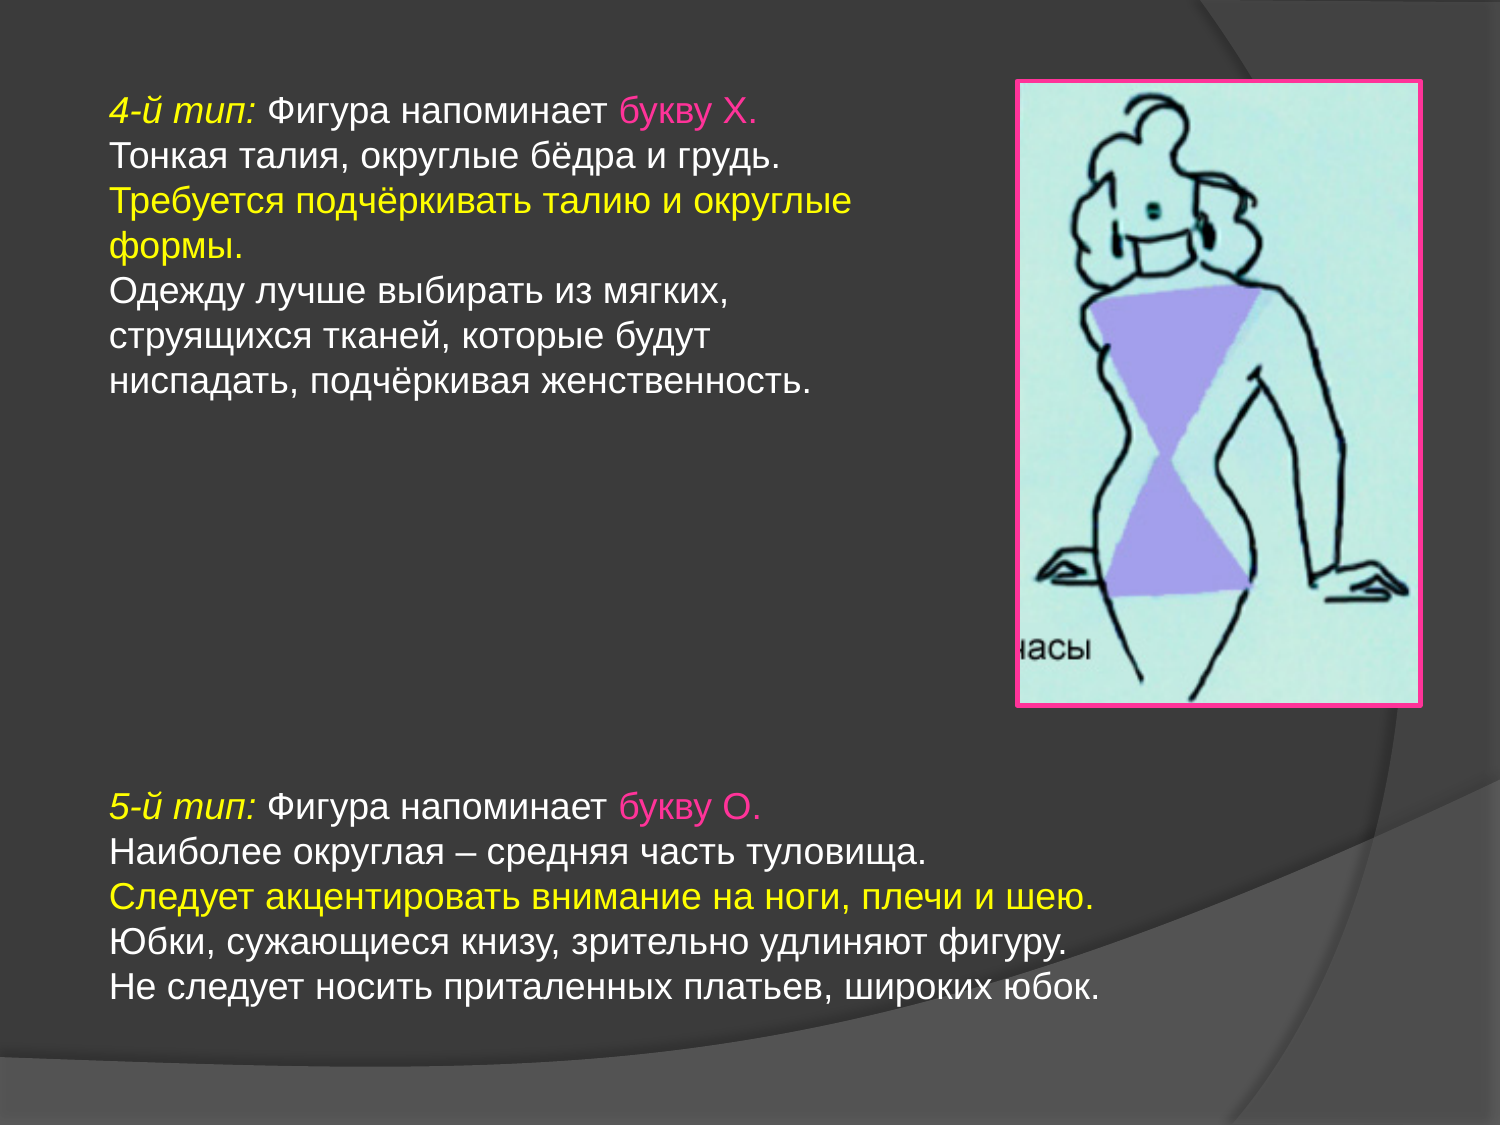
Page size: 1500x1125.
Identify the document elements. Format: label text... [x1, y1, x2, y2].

picture [1019, 83, 1419, 704]
text_box 4-й тип: Фигура напоминает букву Х. Тонкая талия, округлые бёдра и грудь. Требуется подчёркивать талию и округлые формы. Одежду лучше выбирать из мягких, струящихся тканей, которые будут ниспадать, подчёркивая женственность. [93, 78, 926, 409]
text_box 5-й тип: Фигура напоминает букву О. Наиболее округлая – средняя часть туловища. Следует акцентировать внимание на ноги, плечи и шею. Юбки, сужающиеся книзу, зрительно удлиняют фигуру. Не следует носить приталенных платьев, широких юбок. [93, 774, 1325, 1015]
